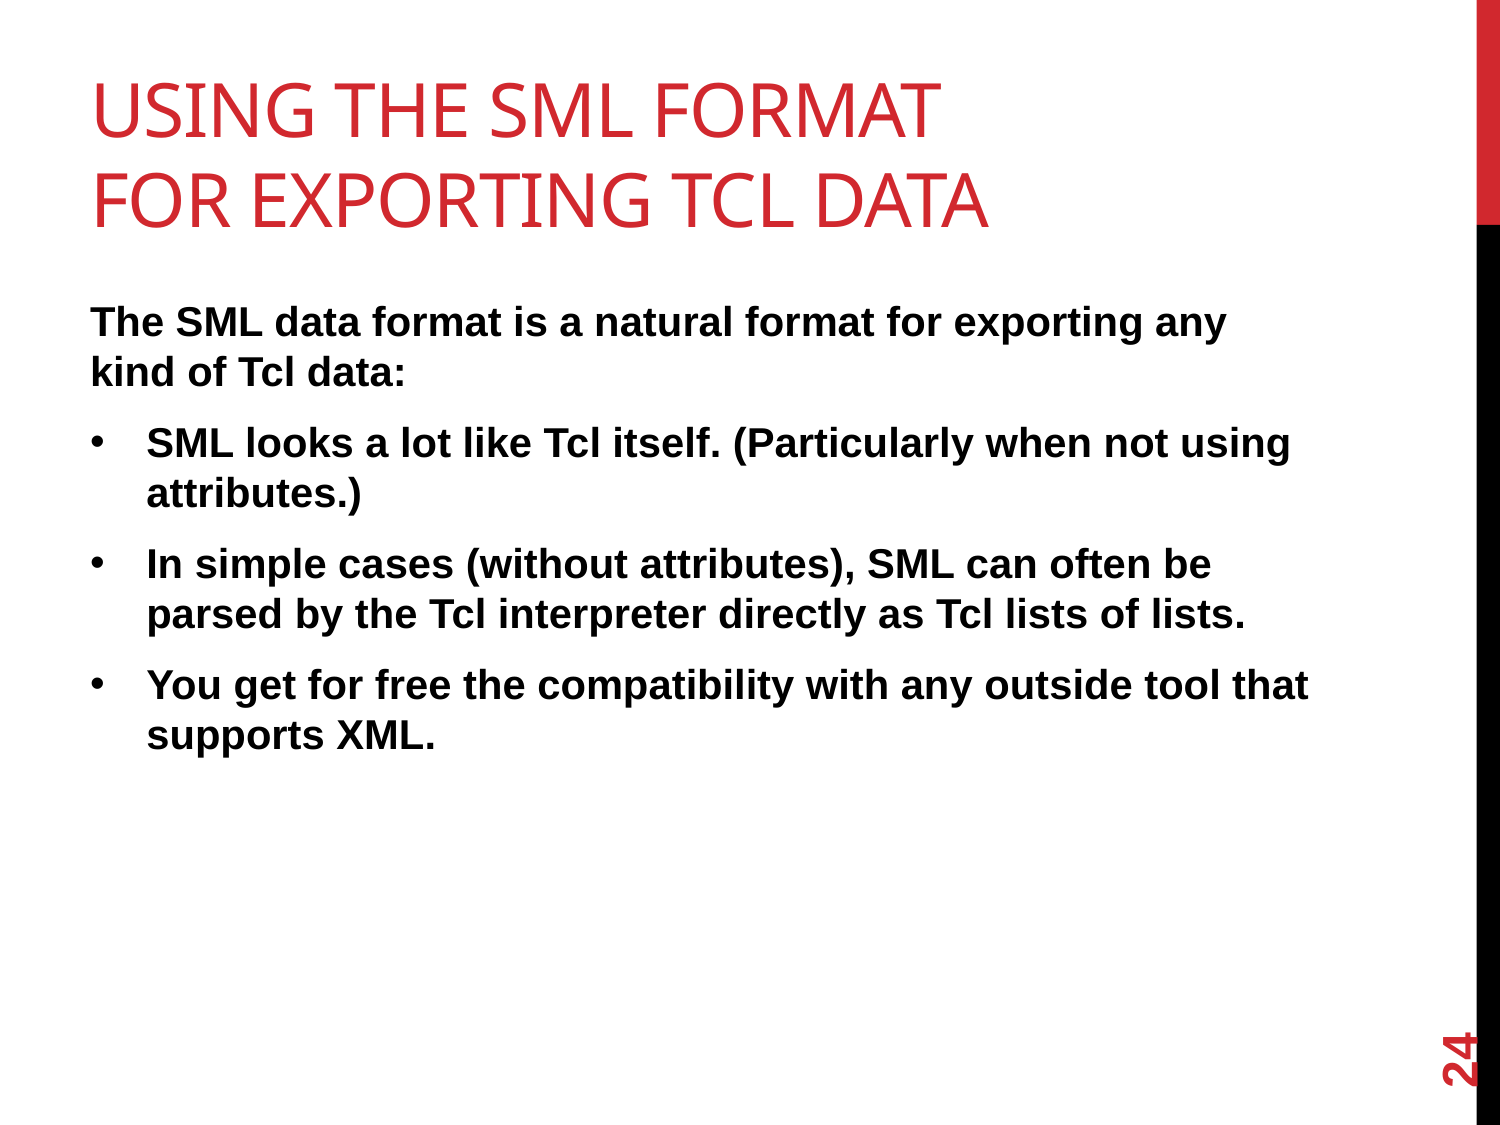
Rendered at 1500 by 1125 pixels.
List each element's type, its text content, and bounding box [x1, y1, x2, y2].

title Using the SML format for exporting tcl data [75, 25, 1113, 250]
list The SML data format is a natural format for exporting any kind of Tcl data: SML looks a lot like Tcl itself. (Particularly when not using attributes.) In simple cases (without attributes), SML can often be parsed by the Tcl interpreter directly as Tcl lists of lists. You get for free the compatibility with any outside tool that supports XML. [75, 287, 1325, 1005]
slide_number 24 [1427, 887, 1488, 1104]
